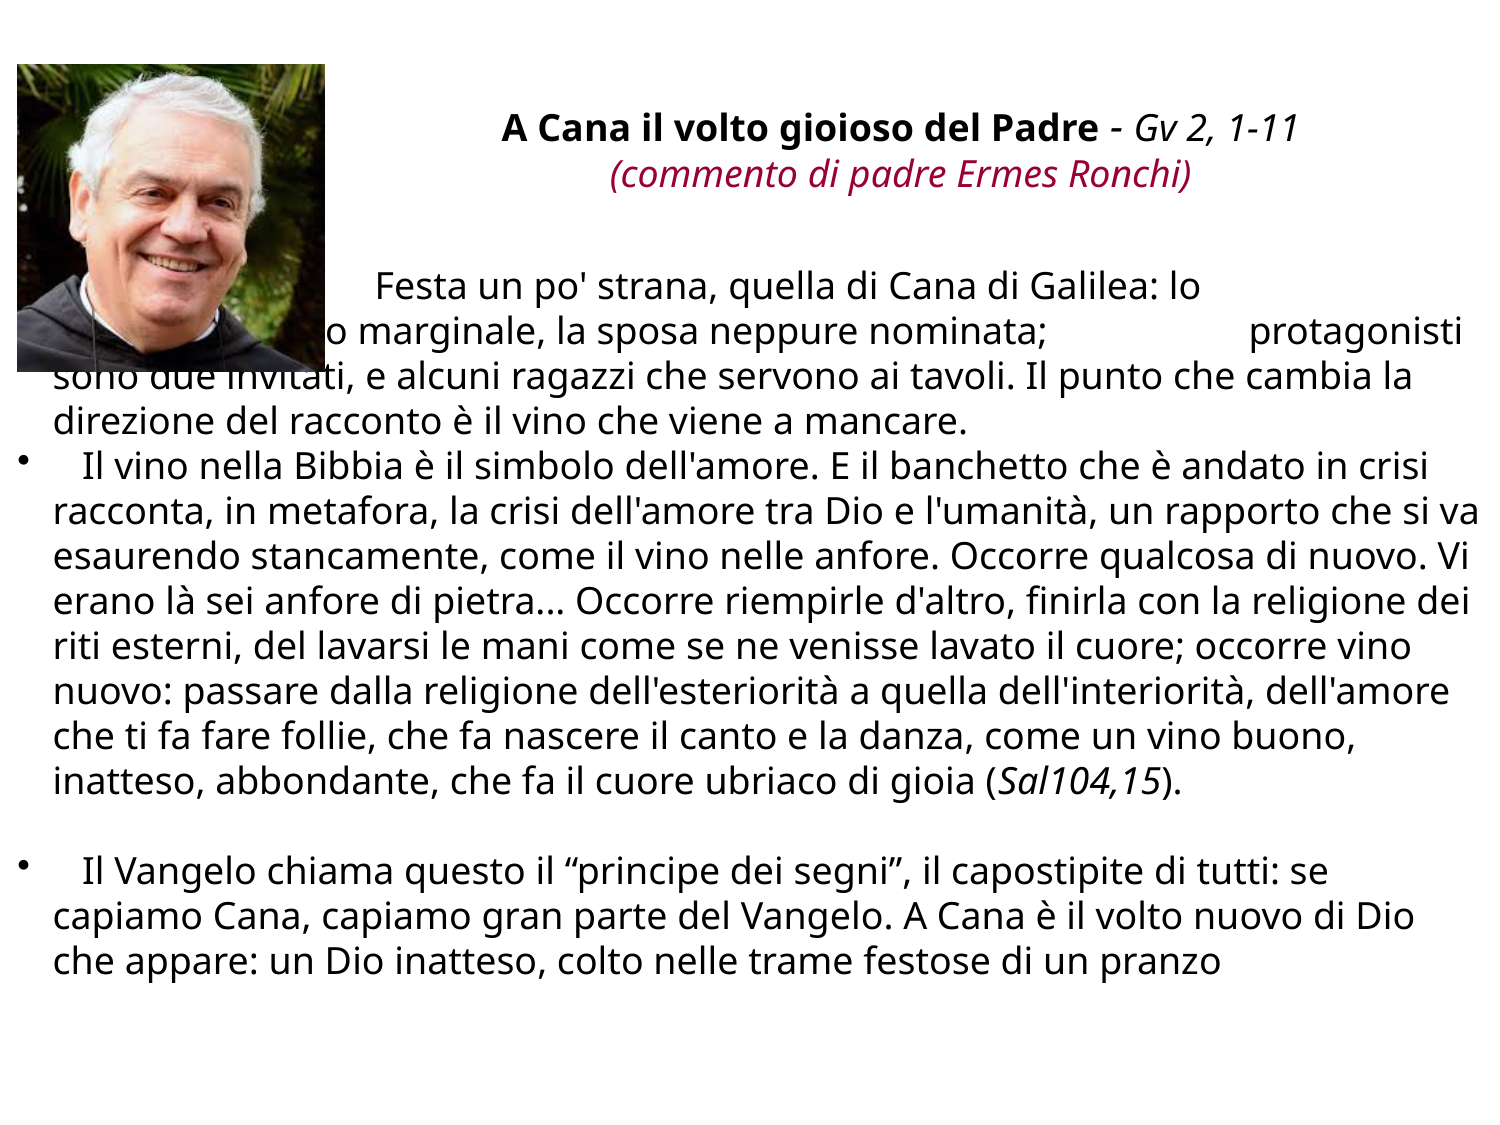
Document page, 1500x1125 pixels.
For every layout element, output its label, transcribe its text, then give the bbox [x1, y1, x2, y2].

text_box Festa un po' strana, quella di Cana di Galilea: lo sposo è del tutto marginale, la sposa neppure nominata; protagonisti sono due invitati, e alcuni ragazzi che servono ai tavoli. Il punto che cambia la direzione del racconto è il vino che viene a mancare. Il vino nella Bibbia è il simbolo dell'amore. E il banchetto che è andato in crisi racconta, in metafora, la crisi dell'amore tra Dio e l'umanità, un rapporto che si va esaurendo stancamente, come il vino nelle anfore. Occorre qualcosa di nuovo. Vi erano là sei anfore di pietra... Occorre riempirle d'altro, finirla con la religione dei riti esterni, del lavarsi le mani come se ne venisse lavato il cuore; occorre vino nuovo: passare dalla religione dell'esteriorità a quella dell'interiorità, dell'amore che ti fa fare follie, che fa nascere il canto e la danza, come un vino buono, inatteso, abbondante, che fa il cuore ubriaco di gioia (Sal104,15). Il Vangelo chiama questo il “principe dei segni”, il capostipite di tutti: se capiamo Cana, capiamo gran parte del Vangelo. A Cana è il volto nuovo di Dio che appare: un Dio inatteso, colto nelle trame festose di un pranzo [2, 254, 1500, 710]
picture [17, 64, 325, 372]
text_box A Cana il volto gioioso del Padre - Gv 2, 1-11 (commento di padre Ermes Ronchi) [407, 92, 1395, 203]
text_box Festa un po' strana, quella di Cana di Galilea: lo sposo è del tutto marginale, la sposa neppure nominata; protagonisti sono due invitati, e alcuni ragazzi che servono ai tavoli. Il punto che cambia la direzione del racconto è il vino che viene a mancare. Il vino nella Bibbia è il simbolo dell'amore. E il banchetto che è andato in crisi racconta, in metafora, la crisi dell'amore tra Dio e l'umanità, un rapporto che si va esaurendo stancamente, come il vino nelle anfore. Occorre qualcosa di nuovo. Vi erano là sei anfore di pietra... Occorre riempirle d'altro, finirla con la religione dei riti esterni, del lavarsi le mani come se ne venisse lavato il cuore; occorre vino nuovo: passare dalla religione dell'esteriorità a quella dell'interiorità, dell'amore che ti fa fare follie, che fa nascere il canto e la danza, come un vino buono, inatteso, abbondante, che fa il cuore ubriaco di gioia (Sal104,15). Il Vangelo chiama questo il “principe dei segni”, il capostipite di tutti: se capiamo Cana, capiamo gran parte del Vangelo. A Cana è il volto nuovo di Dio che appare: un Dio inatteso, colto nelle trame festose di un pranzo [2, 801, 1500, 990]
text_box Festa un po' strana, quella di Cana di Galilea: lo sposo è del tutto marginale, la sposa neppure nominata; protagonisti sono due invitati, e alcuni ragazzi che servono ai tavoli. Il punto che cambia la direzione del racconto è il vino che viene a mancare. Il vino nella Bibbia è il simbolo dell'amore. E il banchetto che è andato in crisi racconta, in metafora, la crisi dell'amore tra Dio e l'umanità, un rapporto che si va esaurendo stancamente, come il vino nelle anfore. Occorre qualcosa di nuovo. Vi erano là sei anfore di pietra... Occorre riempirle d'altro, finirla con la religione dei riti esterni, del lavarsi le mani come se ne venisse lavato il cuore; occorre vino nuovo: passare dalla religione dell'esteriorità a quella dell'interiorità, dell'amore che ti fa fare follie, che fa nascere il canto e la danza, come un vino buono, inatteso, abbondante, che fa il cuore ubriaco di gioia (Sal104,15). Il Vangelo chiama questo il “principe dei segni”, il capostipite di tutti: se capiamo Cana, capiamo gran parte del Vangelo. A Cana è il volto nuovo di Dio che appare: un Dio inatteso, colto nelle trame festose di un pranzo [2, 711, 1500, 799]
